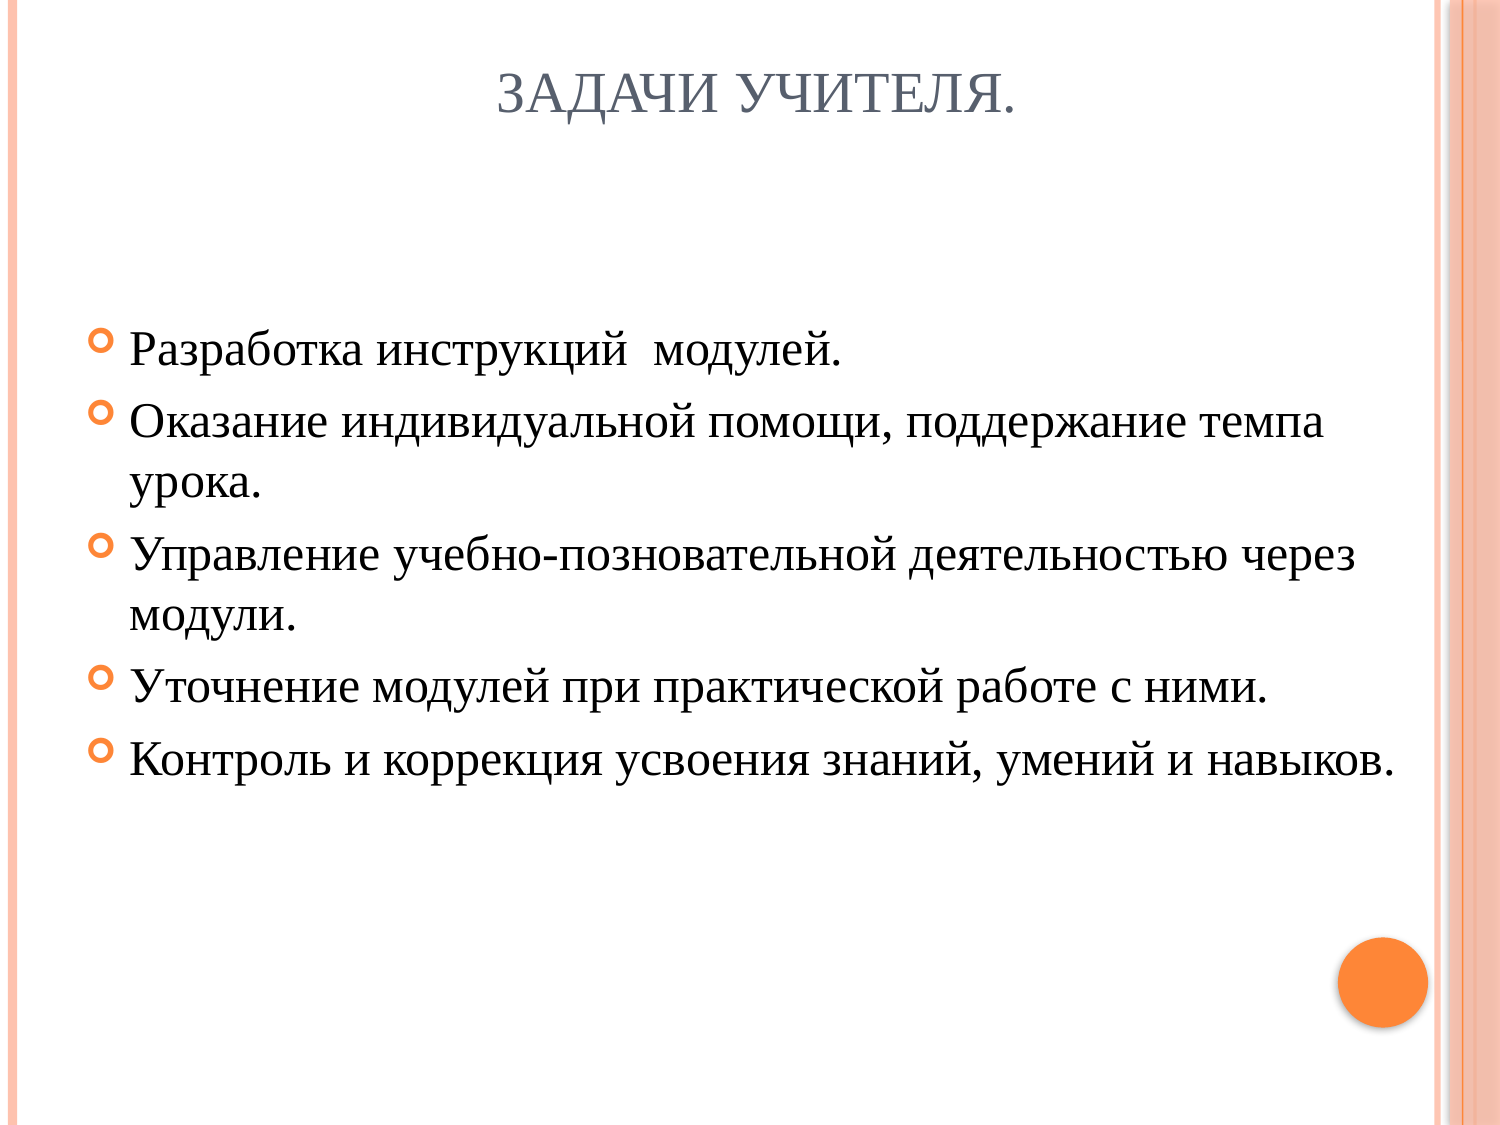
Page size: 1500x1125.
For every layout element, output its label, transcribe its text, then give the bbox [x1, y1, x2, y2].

list Разработка инструкций модулей. Оказание индивидуальной помощи, поддержание темпа урока. Управление учебно-позновательной деятельностью через модули. Уточнение модулей при практической работе с ними. Контроль и коррекция усвоения знаний, умений и навыков. [70, 307, 1421, 1125]
title Задачи учителя. [82, 46, 1432, 202]
